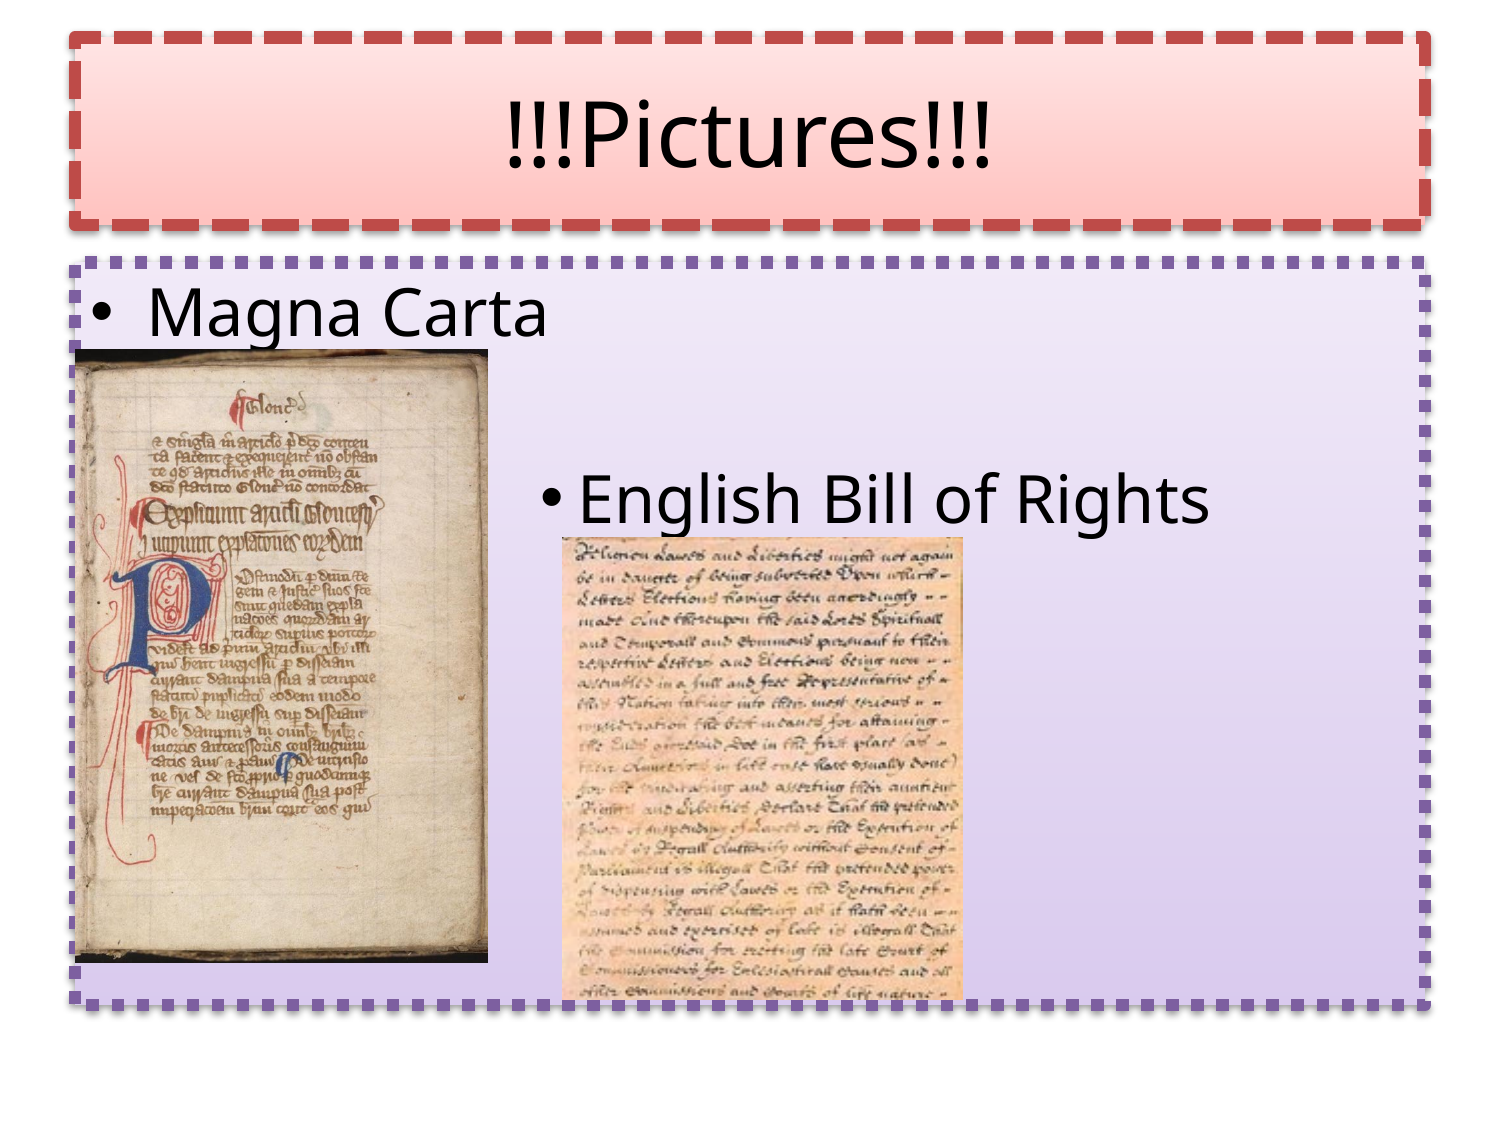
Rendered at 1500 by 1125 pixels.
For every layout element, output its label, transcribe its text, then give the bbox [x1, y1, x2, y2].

picture [562, 537, 963, 1001]
list Magna Carta English Bill of Rights [74, 262, 1426, 1006]
title !!!Pictures!!! [74, 37, 1426, 226]
picture [74, 349, 488, 964]
